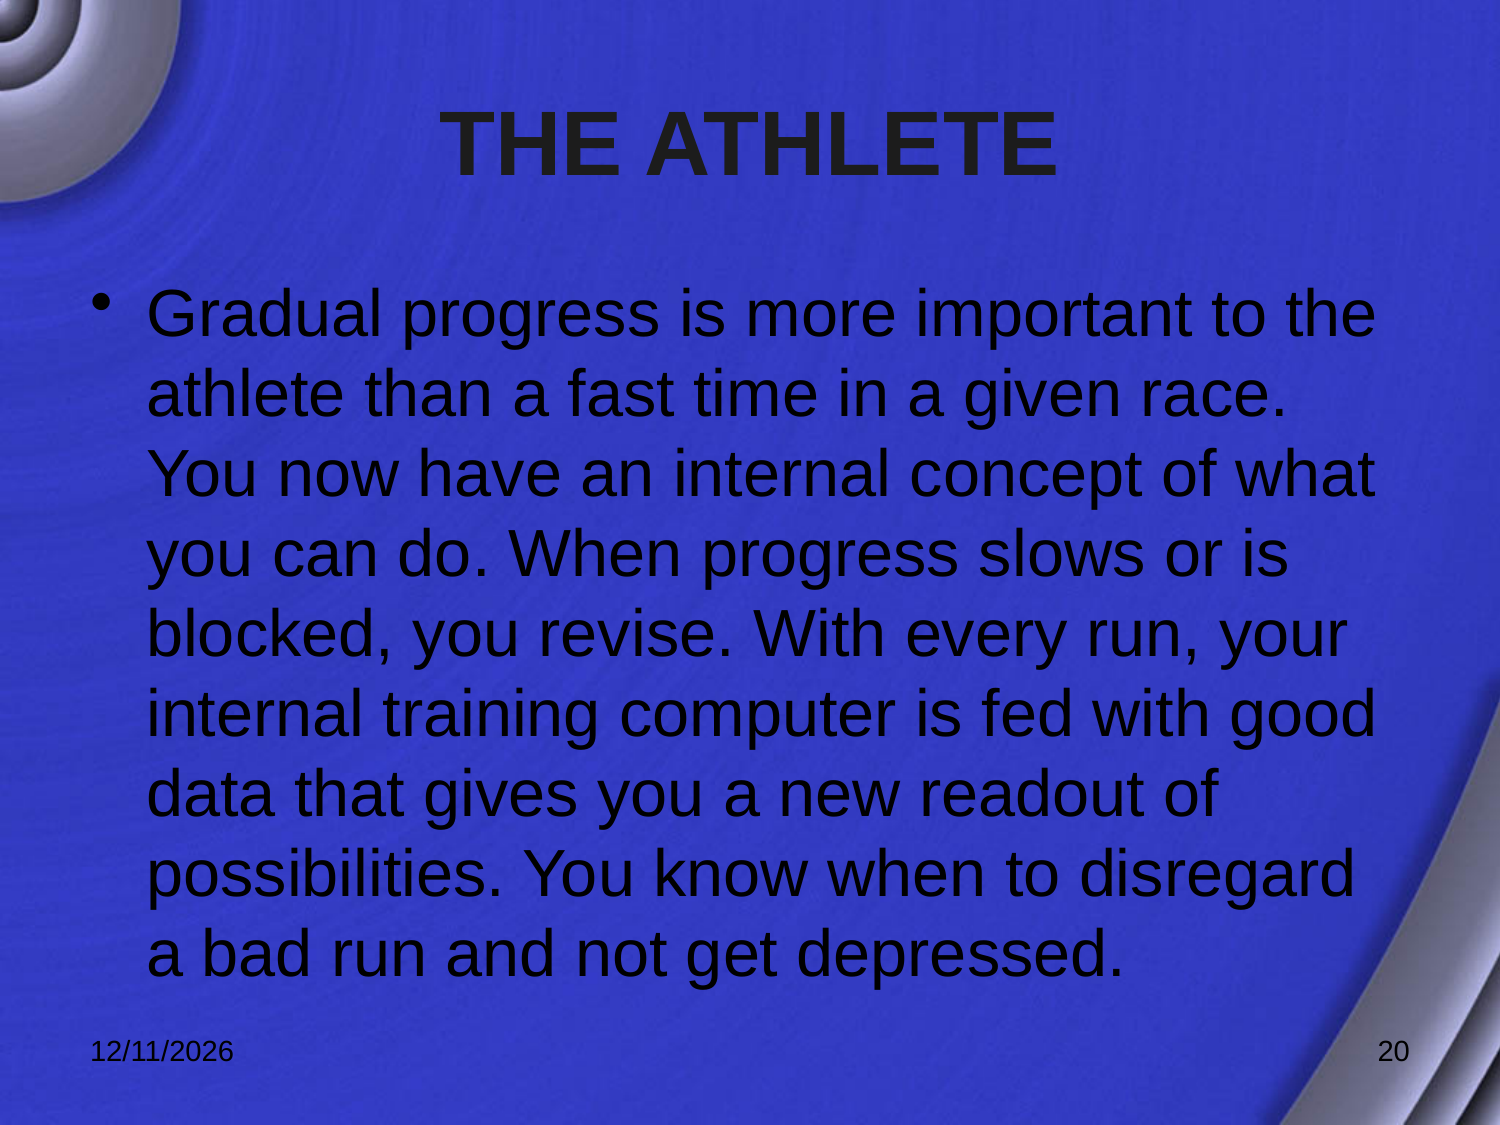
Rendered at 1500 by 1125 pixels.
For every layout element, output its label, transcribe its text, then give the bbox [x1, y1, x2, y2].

slide_number 20 [1074, 1024, 1426, 1103]
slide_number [74, 1024, 426, 1103]
list Gradual progress is more important to the athlete than a fast time in a given race. You now have an internal concept of what you can do. When progress slows or is blocked, you revise. With every run, your internal training computer is fed with good data that gives you a new readout of possibilities. You know when to disregard a bad run and not get depressed. [74, 262, 1426, 1006]
title THE ATHLETE [74, 44, 1426, 233]
picture [0, 0, 1500, 1125]
